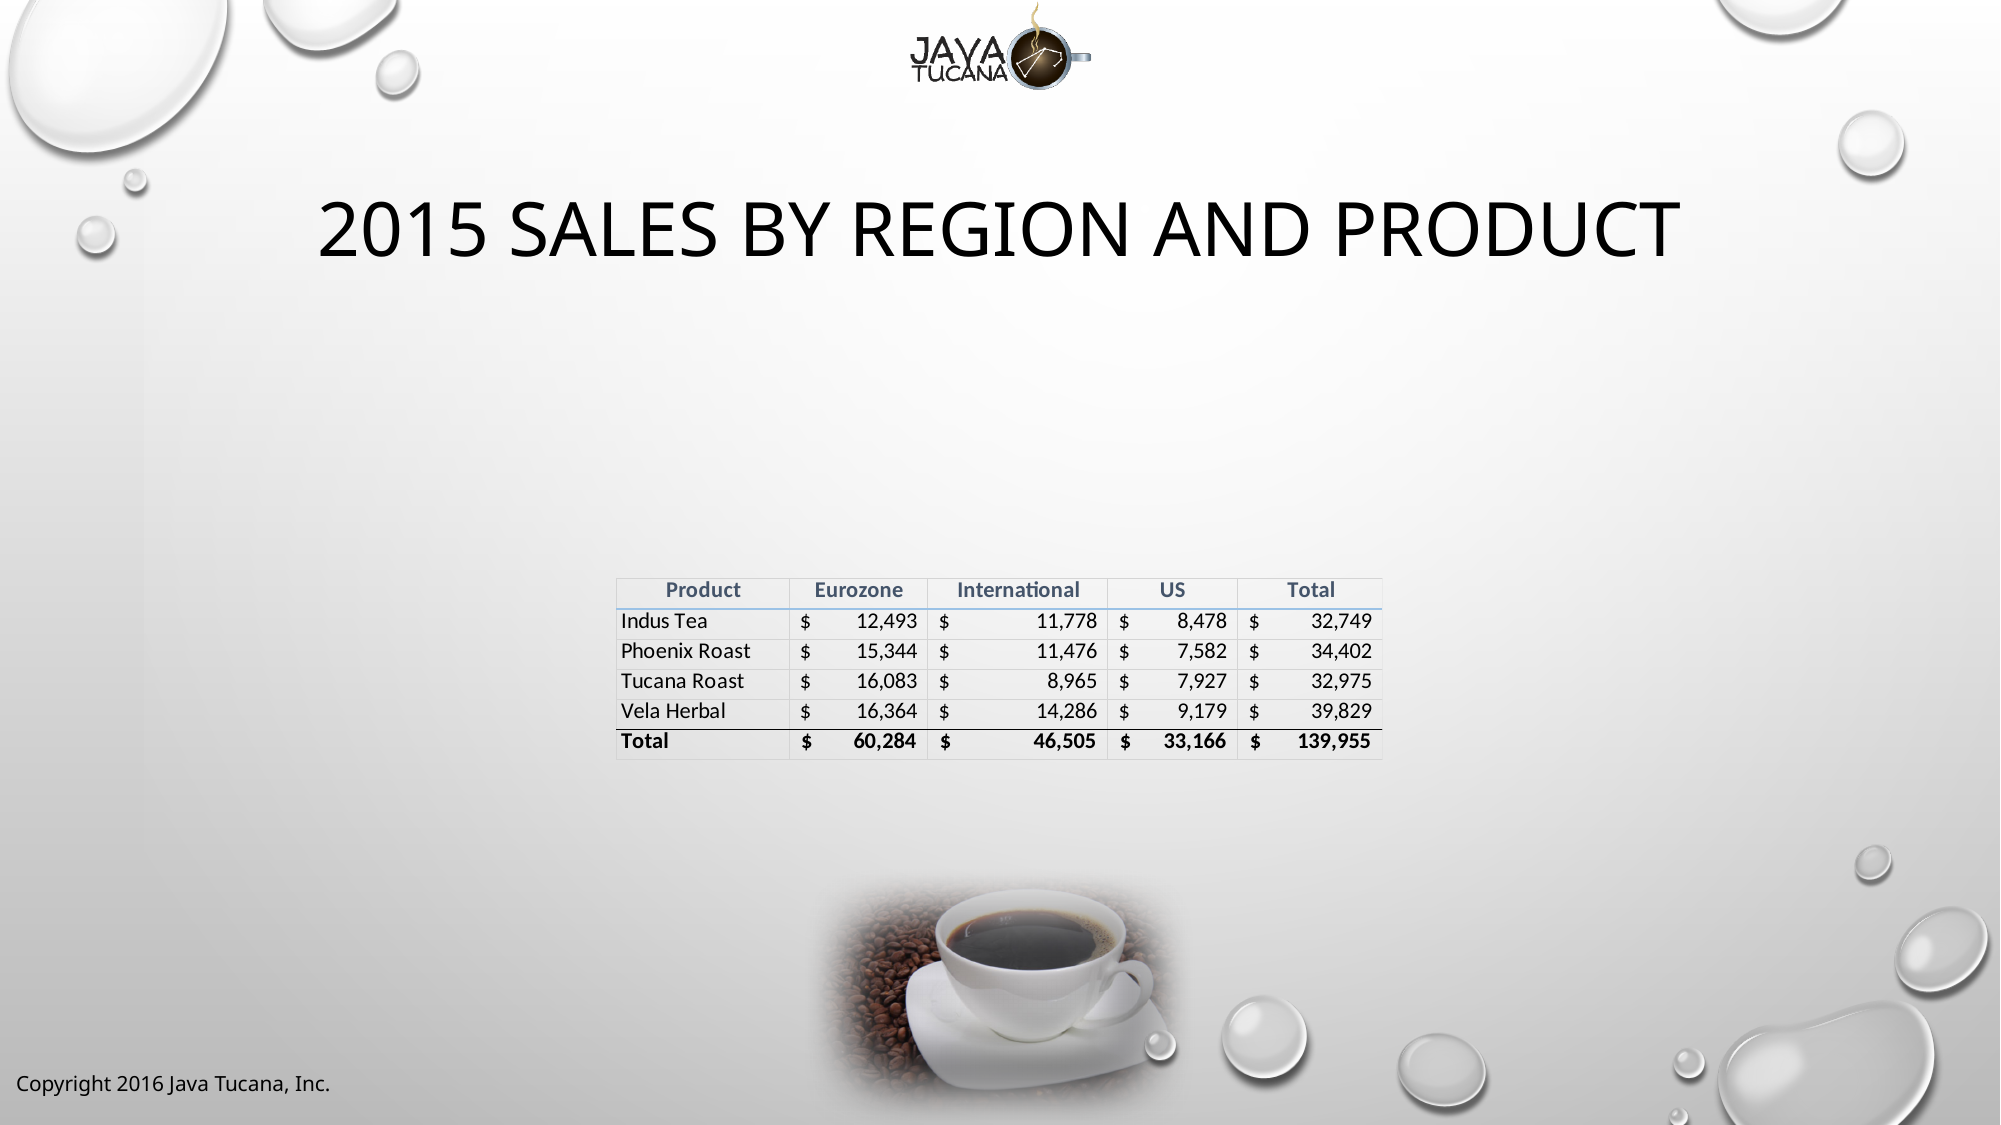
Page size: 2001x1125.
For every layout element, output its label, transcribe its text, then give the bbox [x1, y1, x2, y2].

title 2015 sales by region and product [149, 101, 1851, 364]
picture [0, 0, 2001, 1125]
footer Copyright 2016 Java Tucana, Inc. [1, 1055, 1096, 1116]
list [615, 577, 1384, 761]
